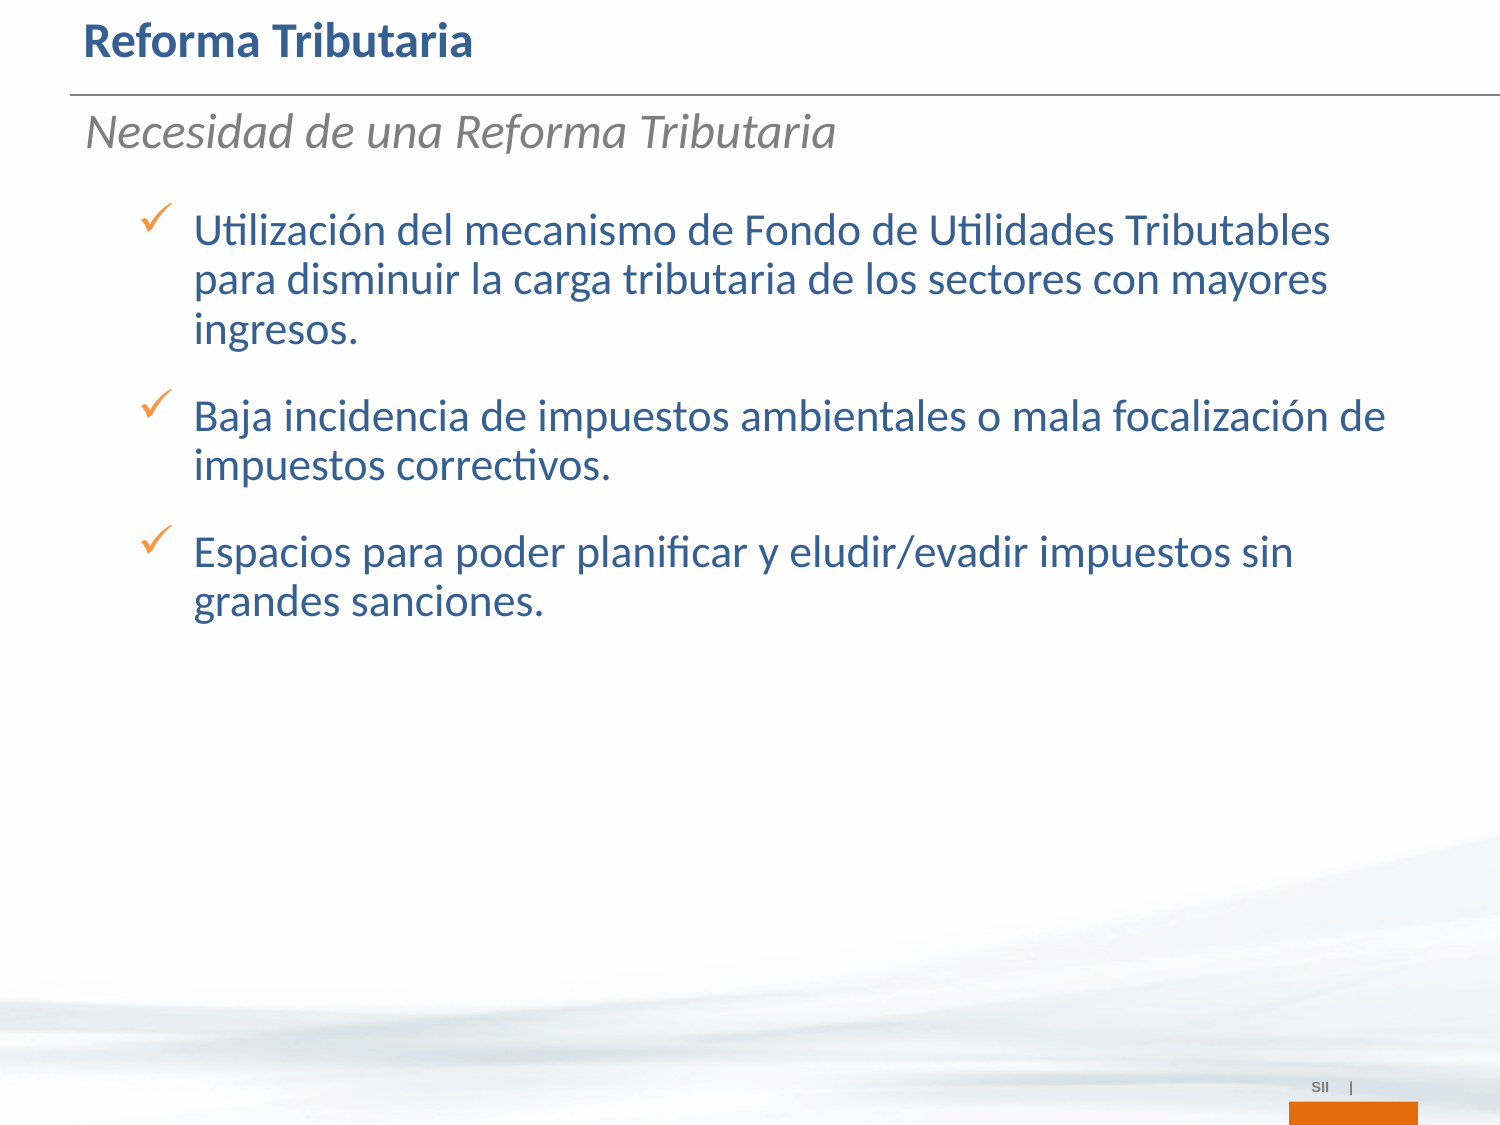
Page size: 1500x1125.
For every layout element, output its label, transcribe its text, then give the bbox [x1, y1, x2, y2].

text_box [1287, 1099, 1420, 1125]
text_box Utilización del mecanismo de Fondo de Utilidades Tributables para disminuir la carga tributaria de los sectores con mayores ingresos. Baja incidencia de impuestos ambientales o mala focalización de impuestos correctivos. Espacios para poder planificar y eludir/evadir impuestos sin grandes sanciones. [47, 198, 1423, 966]
picture [0, 0, 1500, 1125]
text_box SII | [1257, 1070, 1376, 1103]
text_box Necesidad de una Reforma Tributaria [70, 100, 853, 167]
text_box Reforma Tributaria [68, 0, 489, 76]
